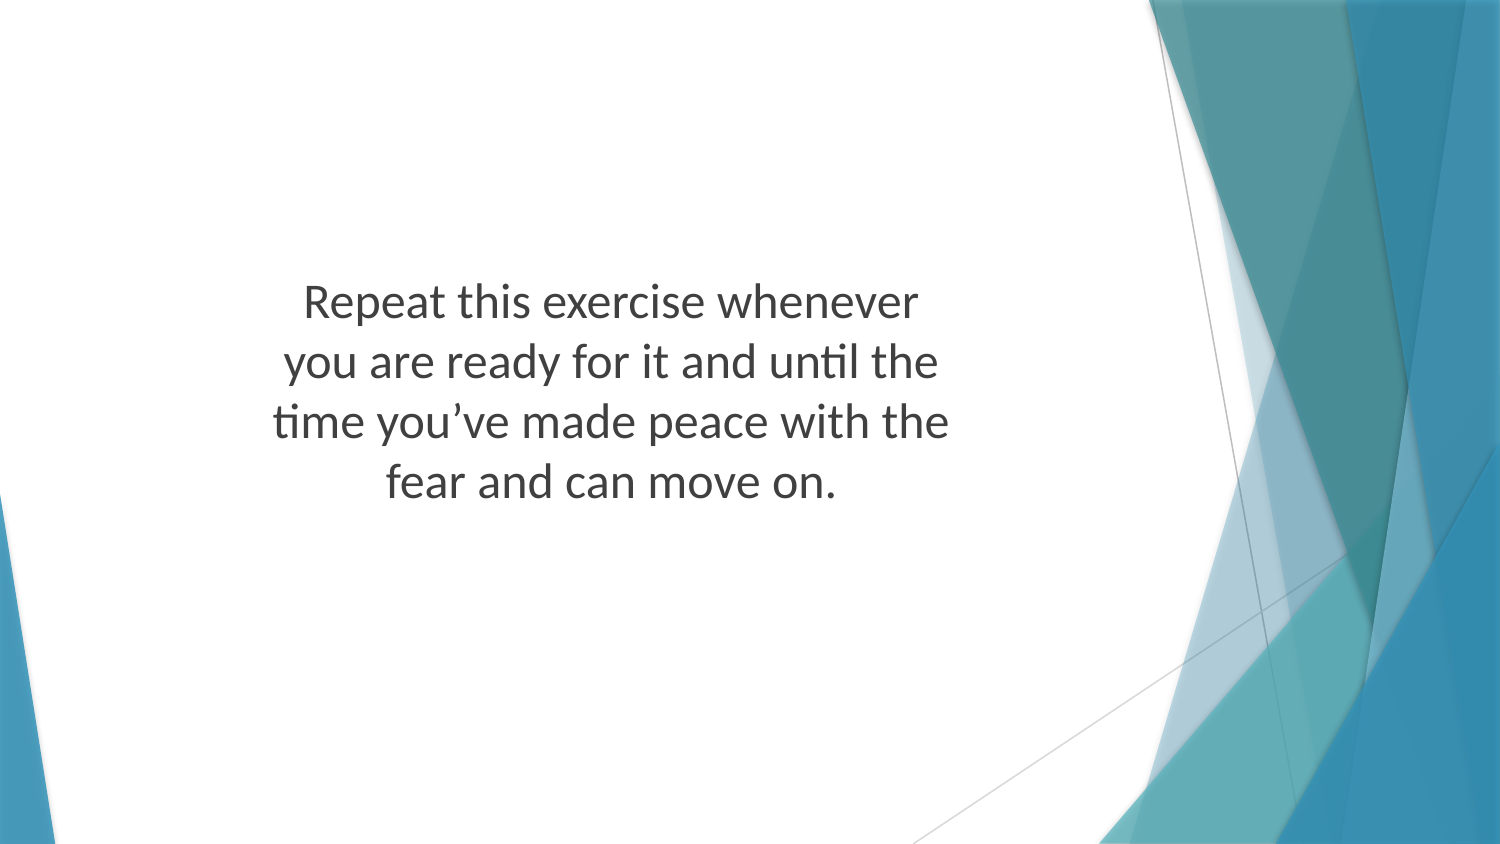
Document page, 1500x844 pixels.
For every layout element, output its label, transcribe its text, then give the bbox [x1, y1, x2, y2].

list Repeat this exercise whenever you are ready for it and until the time you’ve made peace with the fear and can move on. [253, 260, 969, 540]
